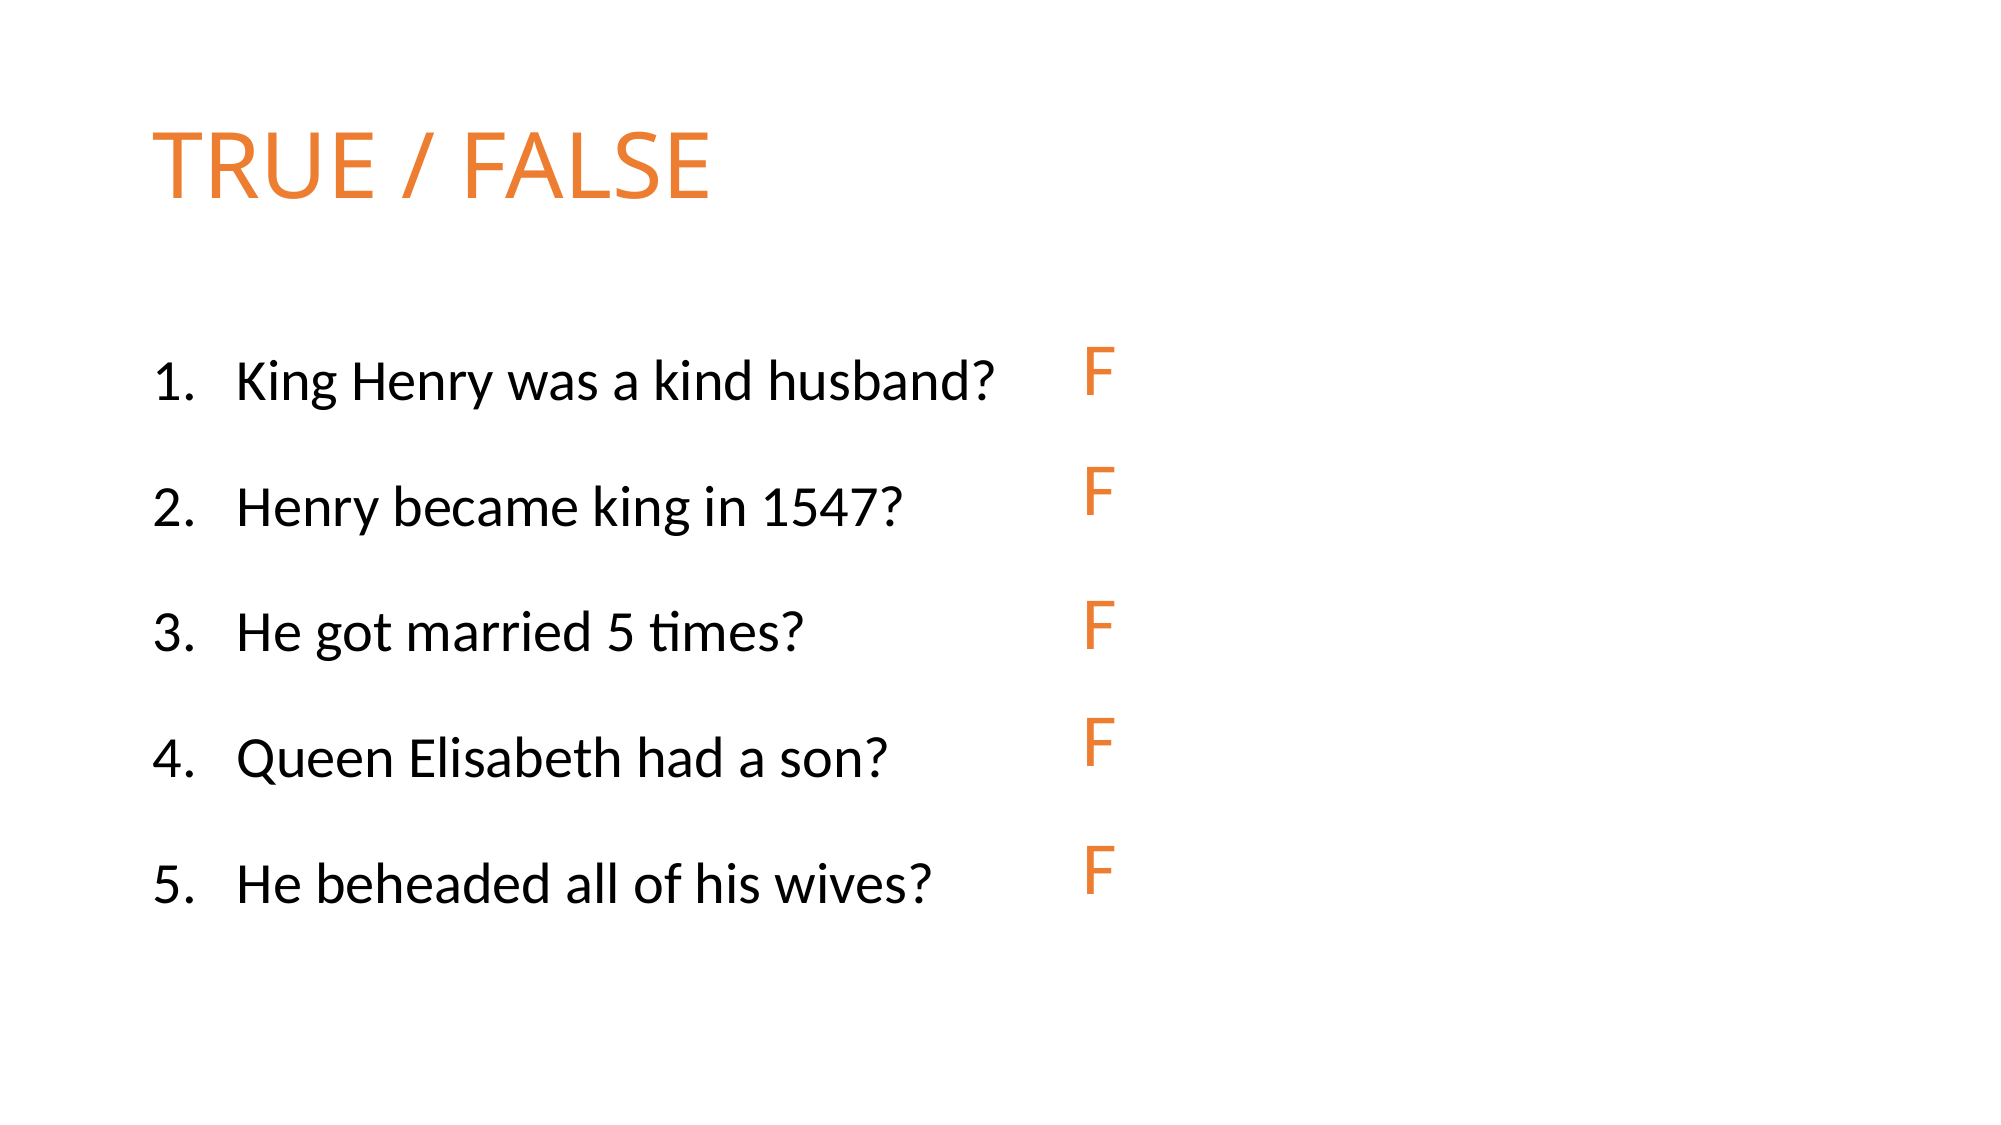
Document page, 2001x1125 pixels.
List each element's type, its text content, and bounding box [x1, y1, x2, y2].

list King Henry was a kind husband? Henry became king in 1547? He got married 5 times? Queen Elisabeth had a son? He beheaded all of his wives? [137, 299, 1863, 1014]
text_box F [855, 812, 1345, 918]
text_box F [855, 433, 1345, 538]
text_box F [855, 313, 1345, 418]
text_box F [855, 567, 1345, 672]
title TRUE / FALSE [137, 59, 1863, 278]
text_box F [855, 684, 1345, 789]
